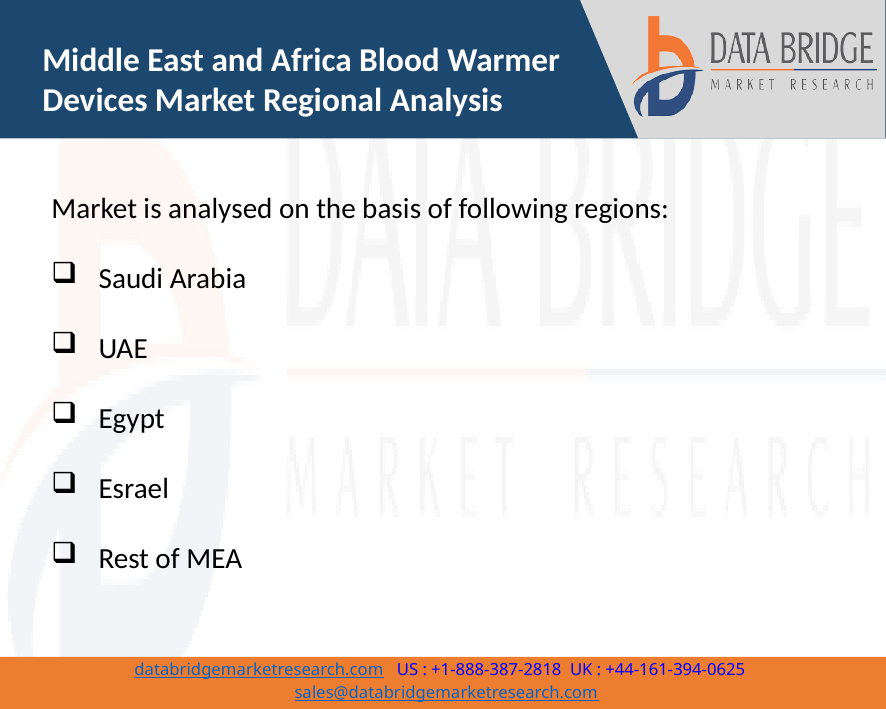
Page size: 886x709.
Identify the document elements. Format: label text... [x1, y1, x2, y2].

text_box Middle East and Africa Blood Warmer Devices Market Regional Analysis [27, 31, 590, 126]
picture [631, 16, 877, 117]
text_box Market is analysed on the basis of following regions: Saudi Arabia UAE Egypt Esrael Rest of MEA [36, 182, 829, 582]
